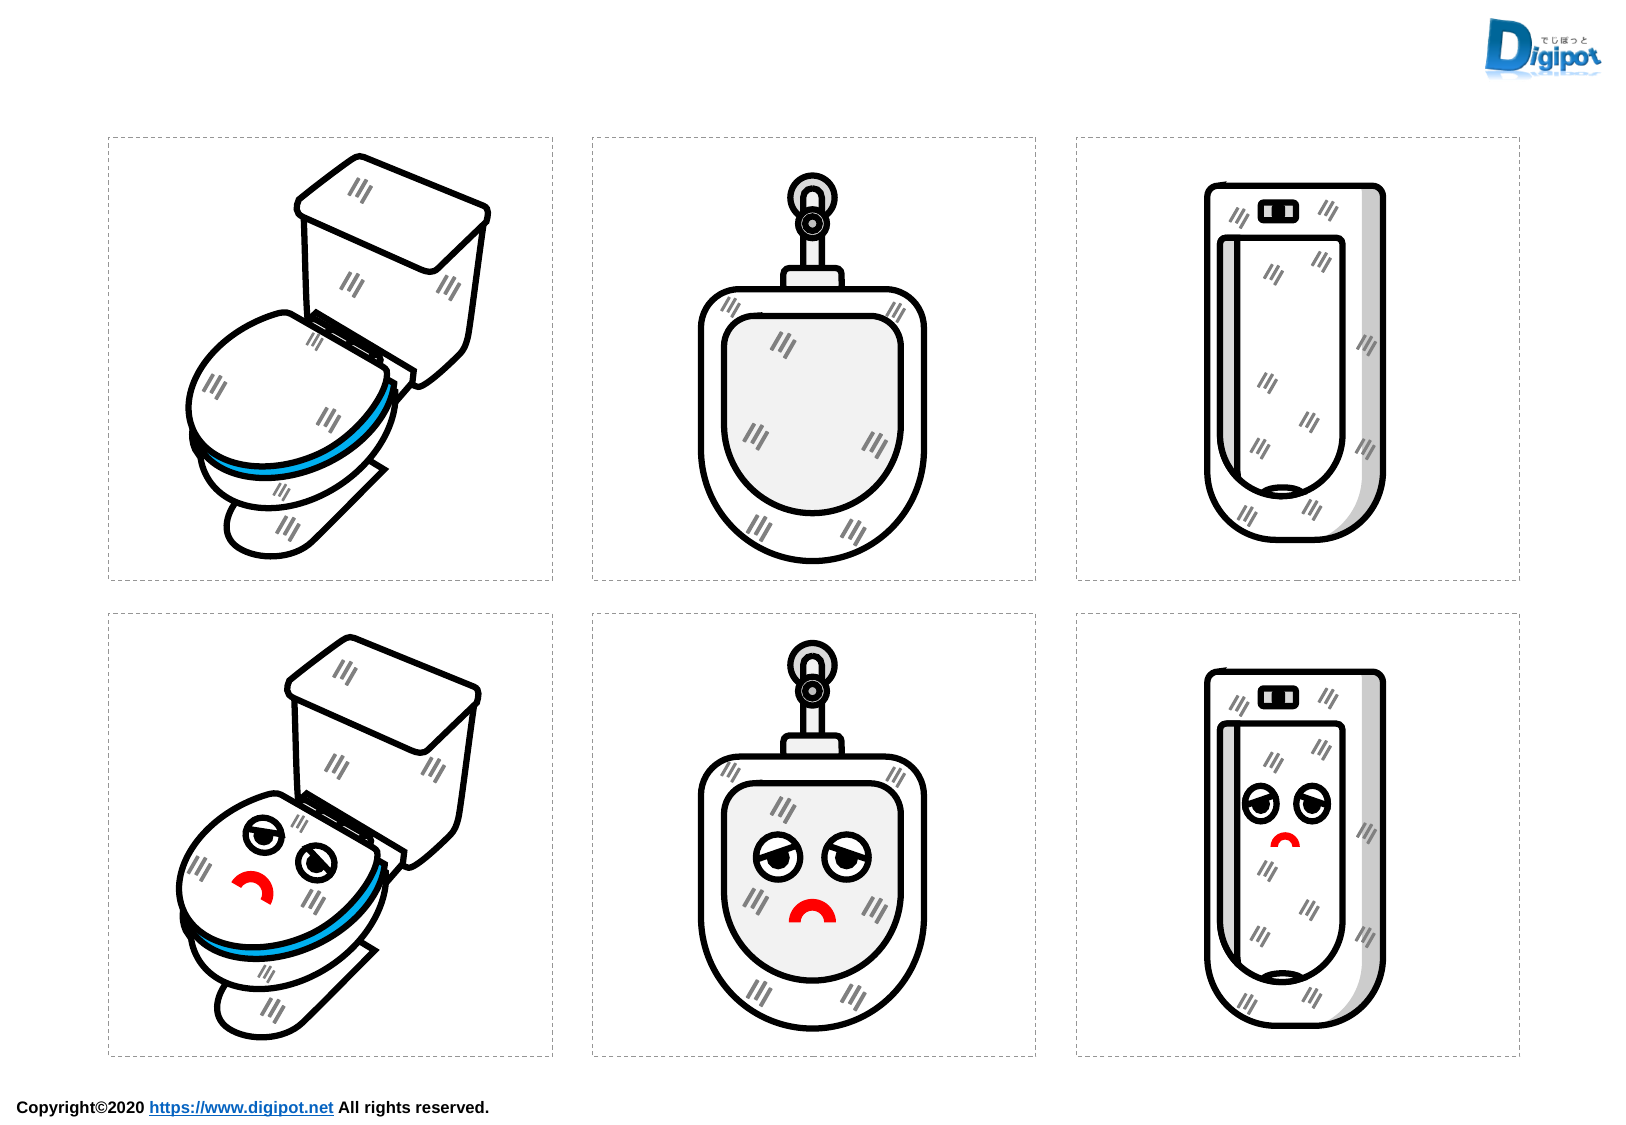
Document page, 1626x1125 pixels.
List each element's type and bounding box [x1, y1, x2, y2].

text_box [1207, 671, 1385, 1026]
text_box [184, 170, 485, 540]
text_box [174, 651, 475, 1022]
text_box [1207, 185, 1385, 540]
text_box [700, 175, 924, 561]
text_box [700, 642, 924, 1029]
picture [1485, 18, 1602, 82]
